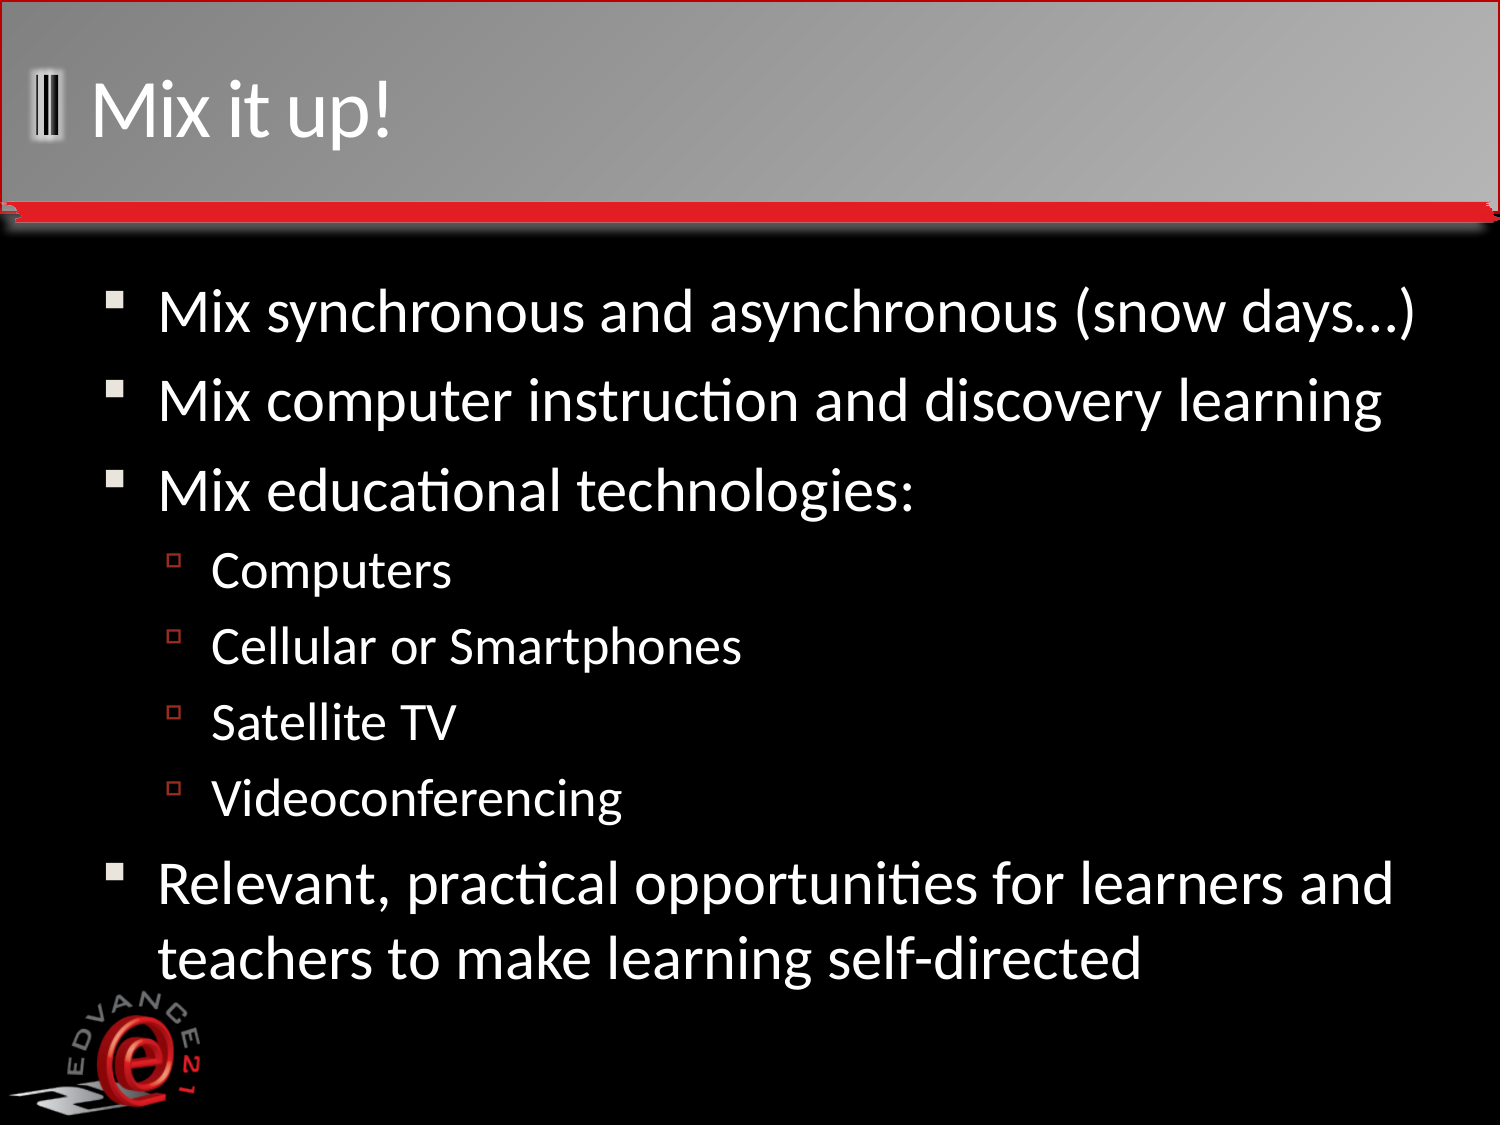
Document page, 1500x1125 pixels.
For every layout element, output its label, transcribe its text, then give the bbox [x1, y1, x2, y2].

picture [0, 199, 1500, 225]
list Mix synchronous and asynchronous (snow days…) Mix computer instruction and discovery learning Mix educational technologies: Computers Cellular or Smartphones Satellite TV Videoconferencing Relevant, practical opportunities for learners and teachers to make learning self-directed [75, 262, 1463, 1043]
title Mix it up! [75, 46, 1425, 188]
picture [0, 983, 225, 1125]
